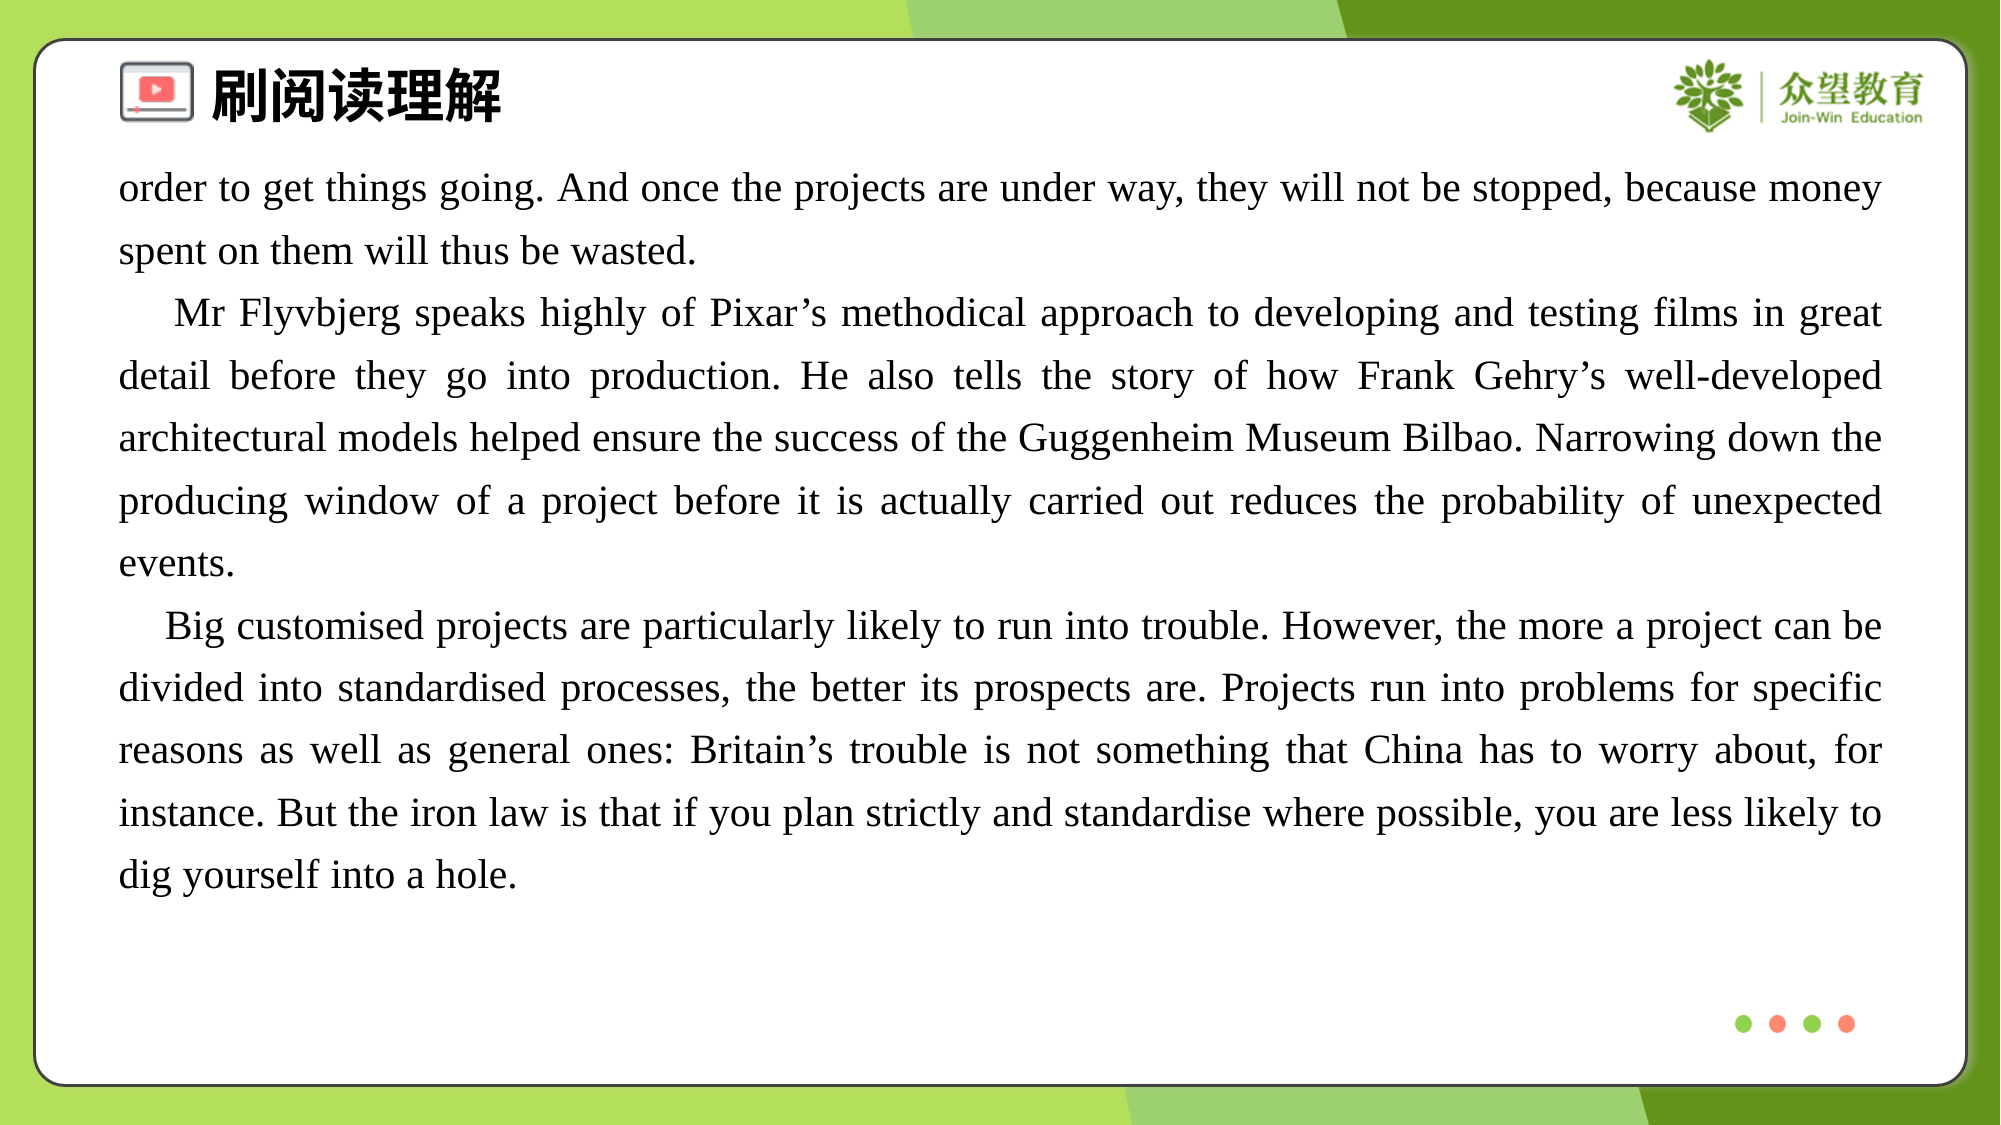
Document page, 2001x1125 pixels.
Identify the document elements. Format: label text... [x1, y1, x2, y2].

picture [0, 0, 2000, 1125]
text_box order to get things going. And once the projects are under way, they will not be stopped, because money spent on them will thus be wasted. Mr Flyvbjerg speaks highly of Pixar’s methodical approach to developing and testing films in great detail before they go into production. He also tells the story of how Frank Gehry’s well-developed architectural models helped ensure the success of the Guggenheim Museum Bilbao. Narrowing down the producing window of a project before it is actually carried out reduces the probability of unexpected events. Big customised projects are particularly likely to run into trouble. However, the more a project can be divided into standardised processes, the better its prospects are. Projects run into problems for specific reasons as well as general ones: Britain’s trouble is not something that China has to worry about, for instance. But the iron law is that if you plan strictly and standardise where possible, you are less likely to dig yourself into a hole. [118, 147, 1883, 893]
